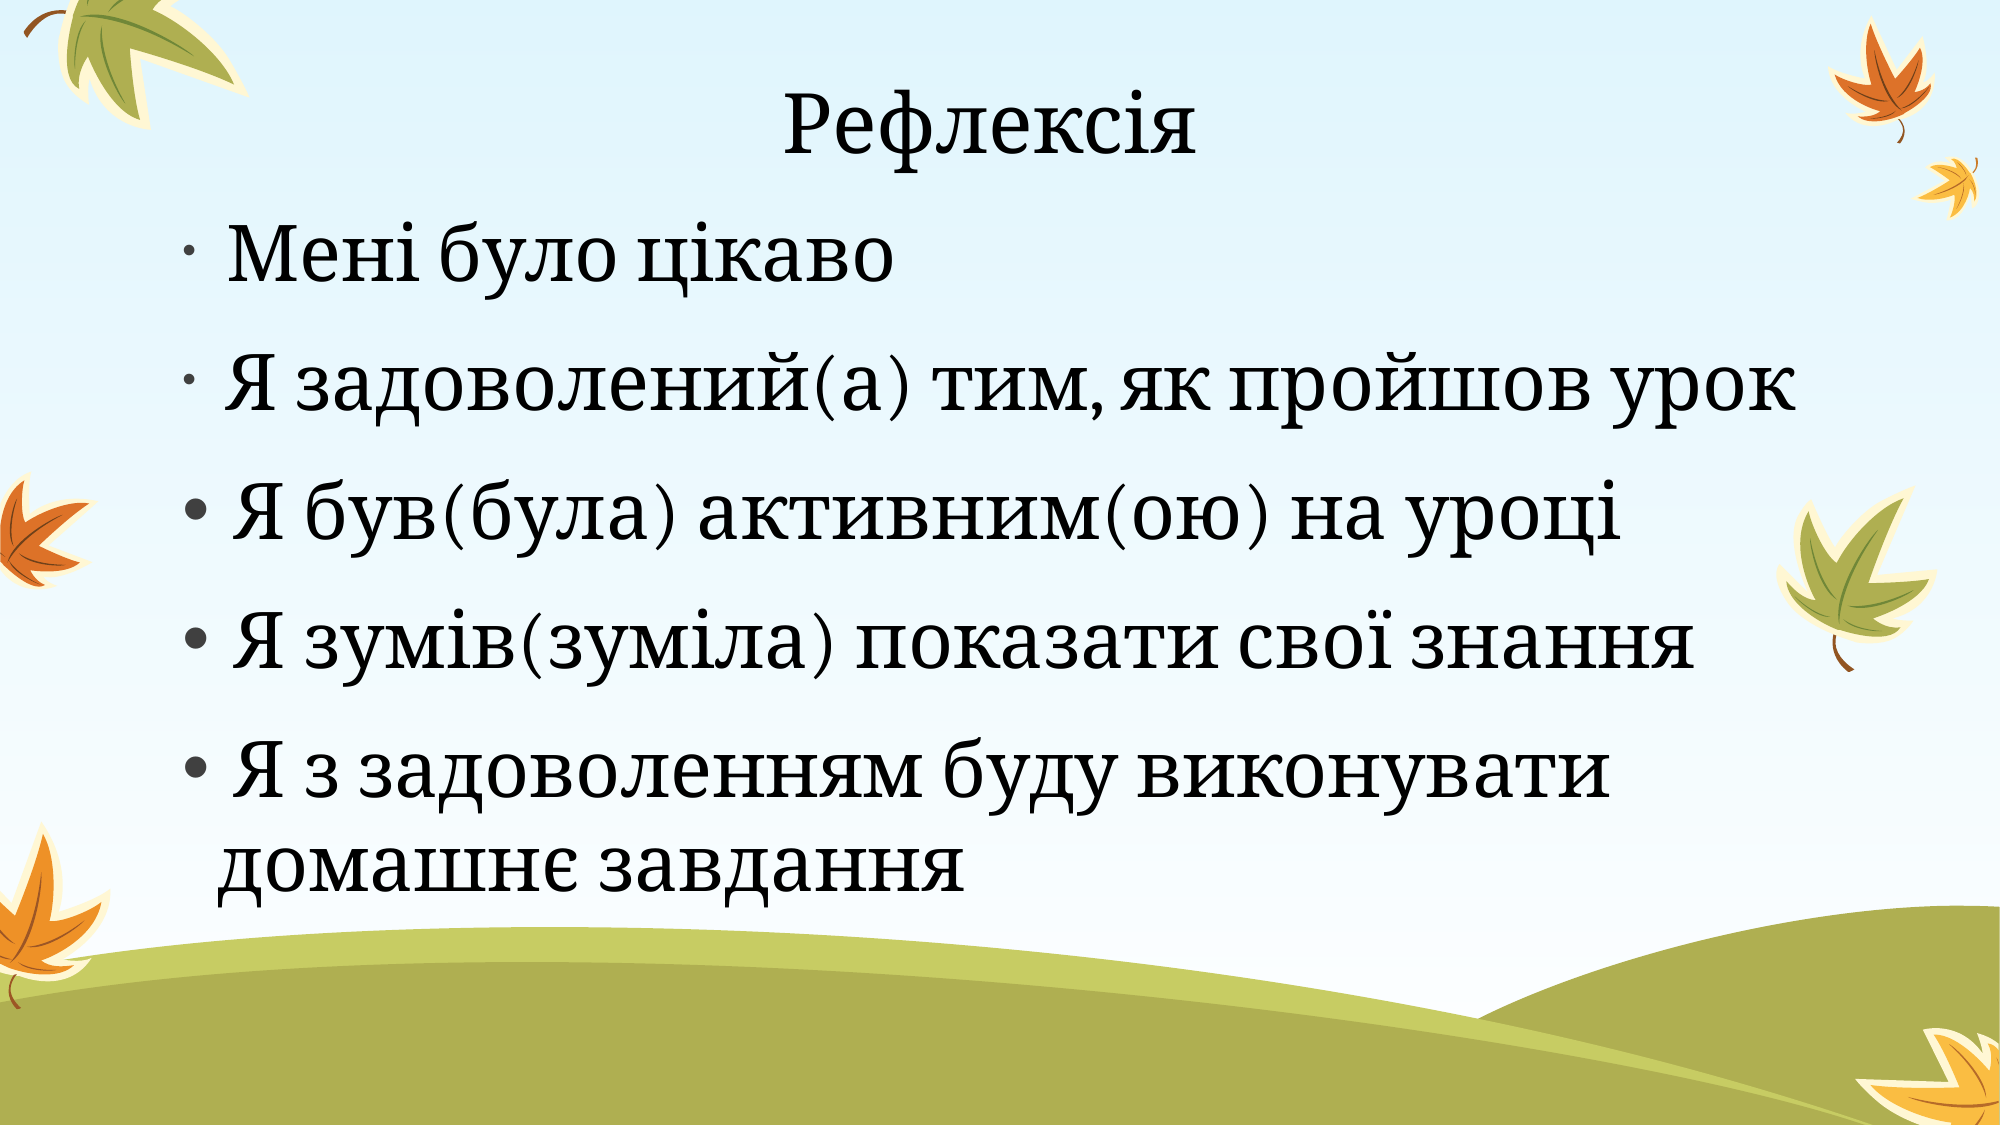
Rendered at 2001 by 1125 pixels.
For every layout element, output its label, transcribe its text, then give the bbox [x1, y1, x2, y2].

list Мені було цікаво Я задоволений(а) тим, як пройшов урок Я був(була) активним(ою) на уроці Я зумів(зуміла) показати свої знання Я з задоволенням буду виконувати домашнє завдання [160, 195, 1830, 925]
title Рефлексія [249, 12, 1749, 180]
